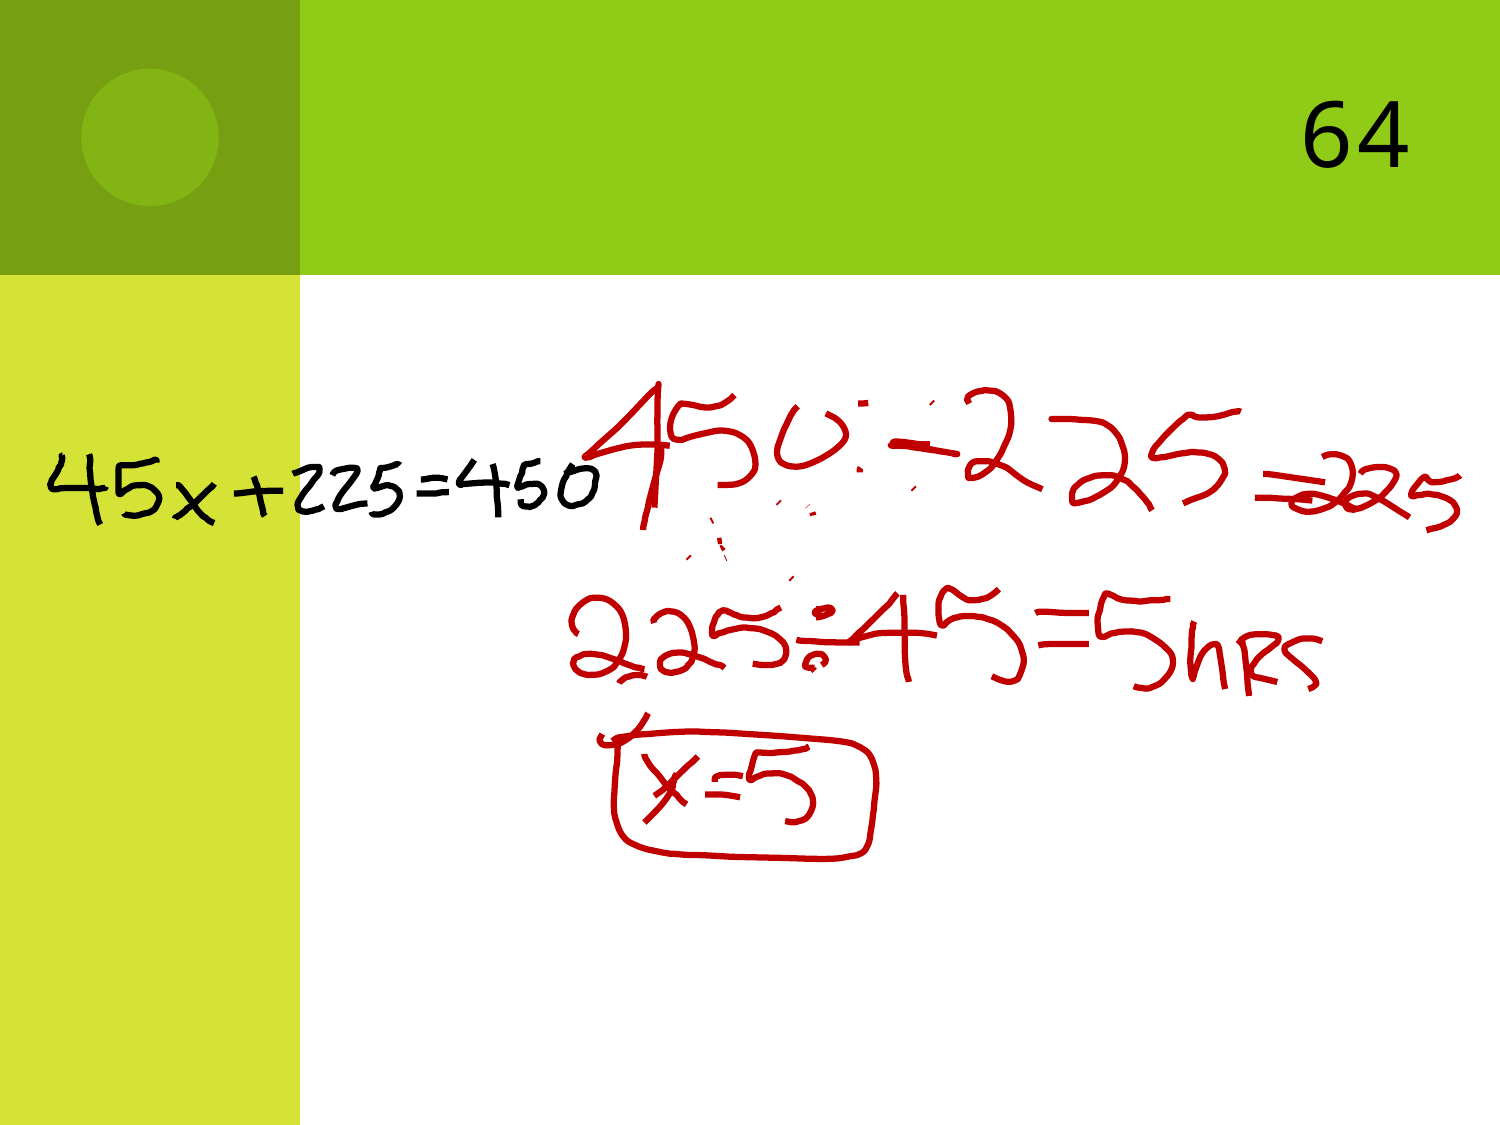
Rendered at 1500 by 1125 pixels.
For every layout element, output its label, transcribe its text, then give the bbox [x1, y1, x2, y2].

text_box [966, 389, 1043, 490]
text_box [370, 463, 401, 516]
text_box [669, 394, 757, 486]
text_box [903, 634, 910, 683]
text_box [584, 387, 670, 459]
text_box [714, 774, 744, 782]
text_box [1050, 418, 1153, 511]
text_box [1344, 466, 1410, 519]
text_box [652, 610, 726, 674]
text_box [496, 475, 510, 486]
text_box [458, 459, 494, 486]
text_box [416, 491, 449, 495]
text_box [598, 712, 649, 747]
text_box [1243, 650, 1250, 697]
text_box [796, 639, 860, 644]
text_box [117, 459, 160, 517]
text_box [611, 730, 878, 860]
text_box [655, 446, 659, 468]
text_box [618, 674, 648, 684]
text_box [814, 606, 834, 619]
text_box [1283, 637, 1323, 690]
text_box [1038, 643, 1089, 647]
text_box [937, 587, 1025, 683]
text_box [776, 405, 847, 468]
text_box [653, 479, 657, 508]
text_box [804, 653, 827, 669]
text_box [848, 592, 938, 643]
text_box [233, 490, 257, 495]
text_box [1096, 592, 1174, 690]
text_box [193, 504, 215, 524]
text_box [711, 606, 788, 666]
text_box [49, 454, 91, 491]
text_box [331, 466, 368, 510]
text_box [642, 442, 663, 531]
text_box [1290, 453, 1354, 513]
text_box [420, 476, 448, 481]
text_box [559, 463, 598, 507]
text_box [88, 453, 101, 525]
text_box [1189, 621, 1226, 690]
text_box [1150, 410, 1242, 505]
text_box [890, 440, 958, 455]
text_box [1263, 473, 1326, 484]
text_box [1035, 610, 1089, 614]
text_box [705, 793, 741, 799]
text_box [176, 484, 193, 503]
text_box [1237, 633, 1280, 683]
text_box [1410, 474, 1461, 531]
text_box [93, 477, 107, 490]
text_box [516, 460, 546, 508]
text_box [643, 773, 678, 824]
text_box [260, 489, 284, 493]
title 64 [399, 37, 1425, 225]
text_box [174, 483, 215, 520]
text_box [491, 463, 499, 518]
text_box [570, 596, 645, 676]
text_box [292, 466, 325, 513]
text_box [252, 476, 266, 517]
